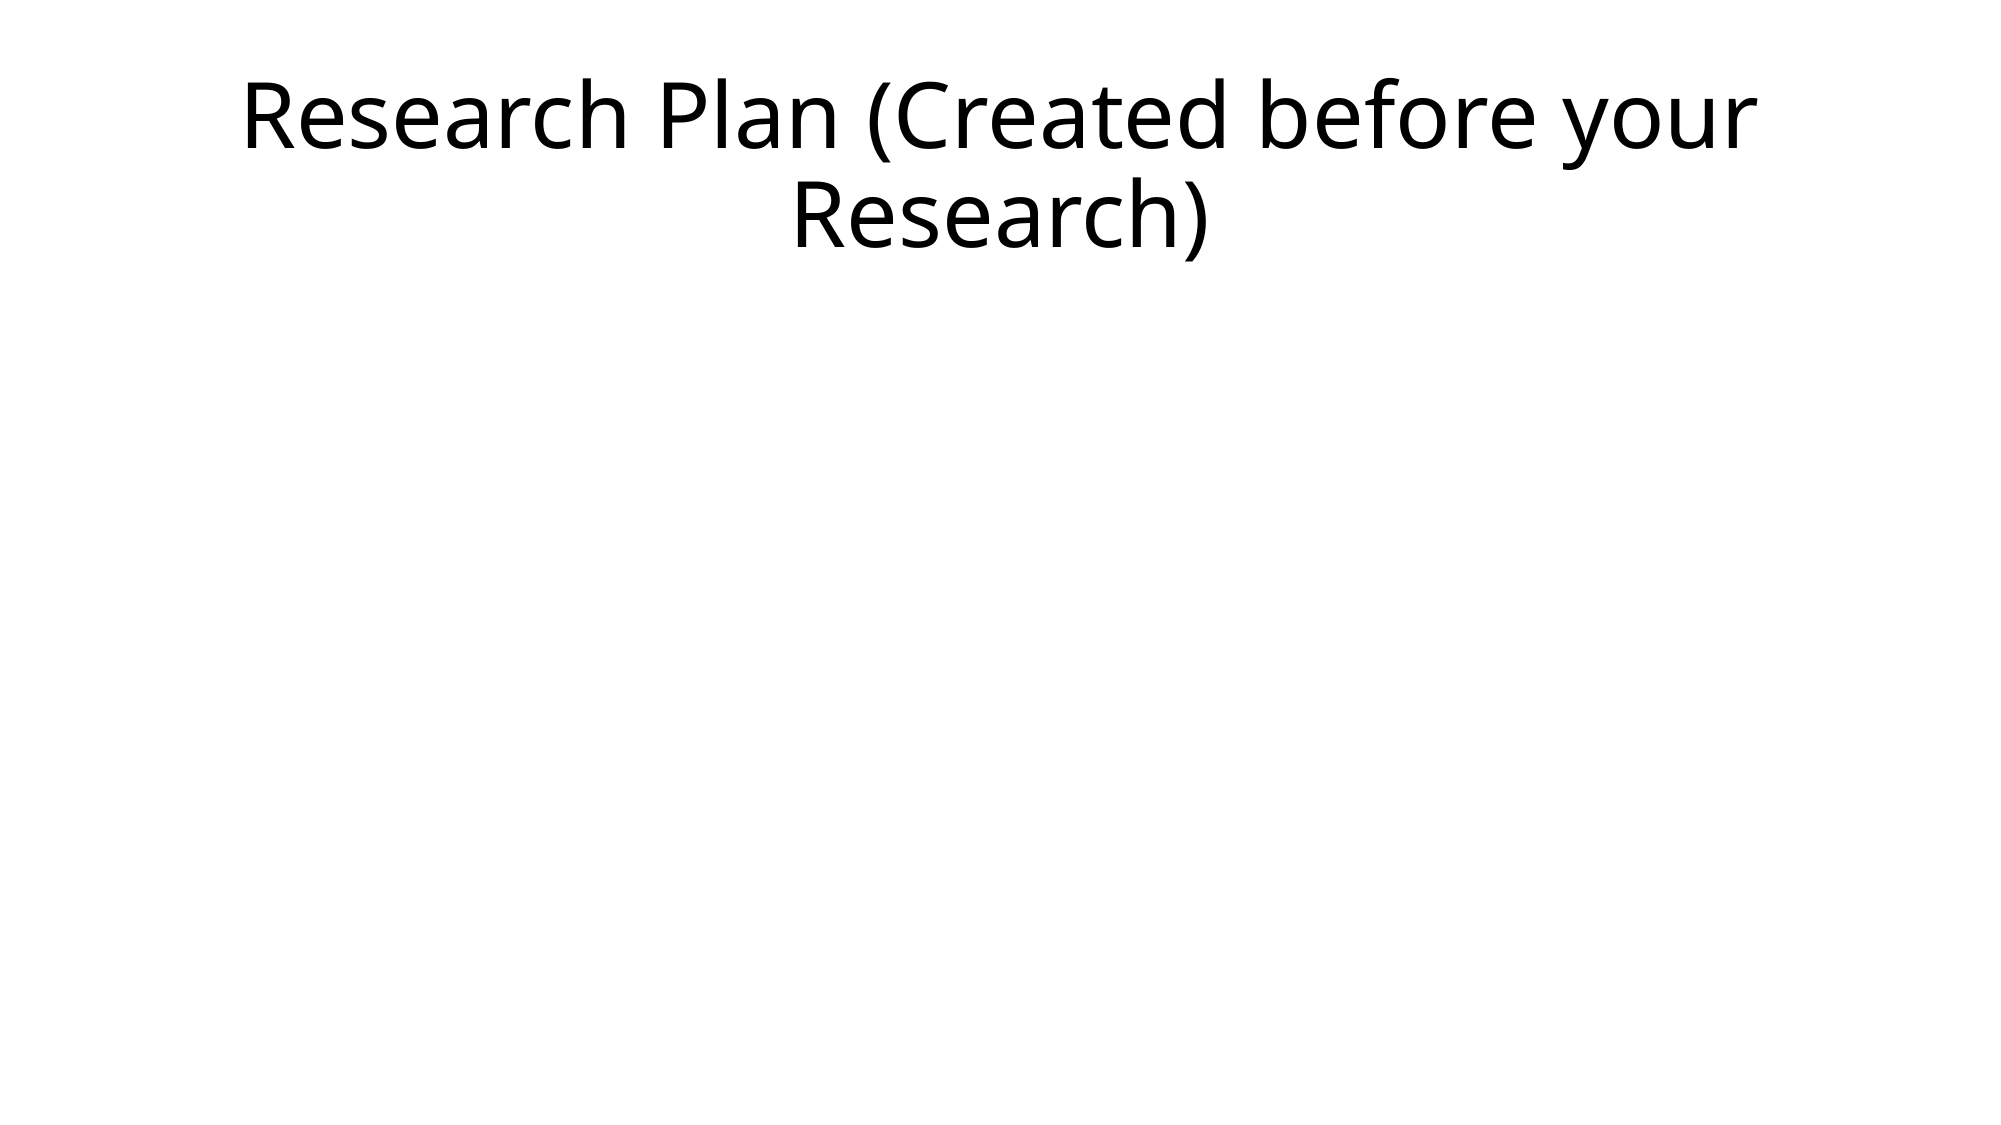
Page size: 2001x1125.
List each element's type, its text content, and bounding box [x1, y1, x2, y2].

title Research Plan (Created before your Research) [137, 59, 1863, 278]
